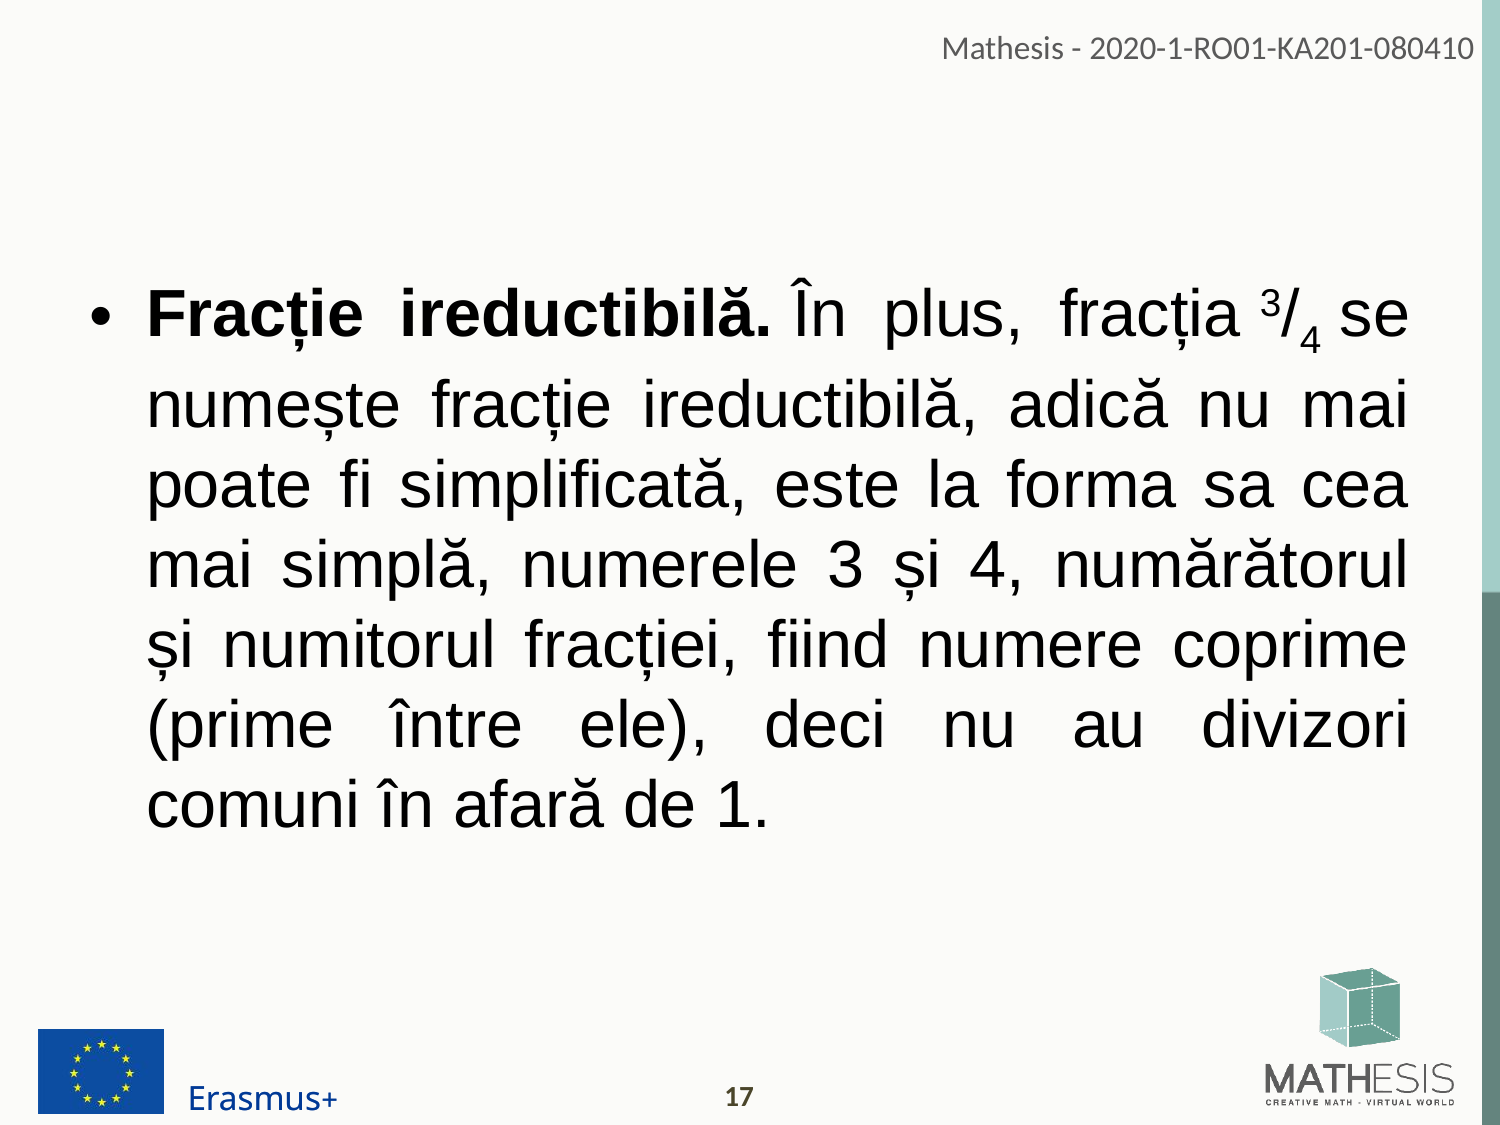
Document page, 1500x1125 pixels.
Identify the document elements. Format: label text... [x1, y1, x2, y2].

picture [38, 1029, 164, 1114]
list Fracție ireductibilă. În plus, fracția 3/4 se numește fracție ireductibilă, adică nu mai poate fi simplificată, este la forma sa cea mai simplă, numerele 3 și 4, numărătorul și numitorul fracției, fiind numere coprime (prime între ele), deci nu au divizori comuni în afară de 1. [75, 262, 1425, 1005]
